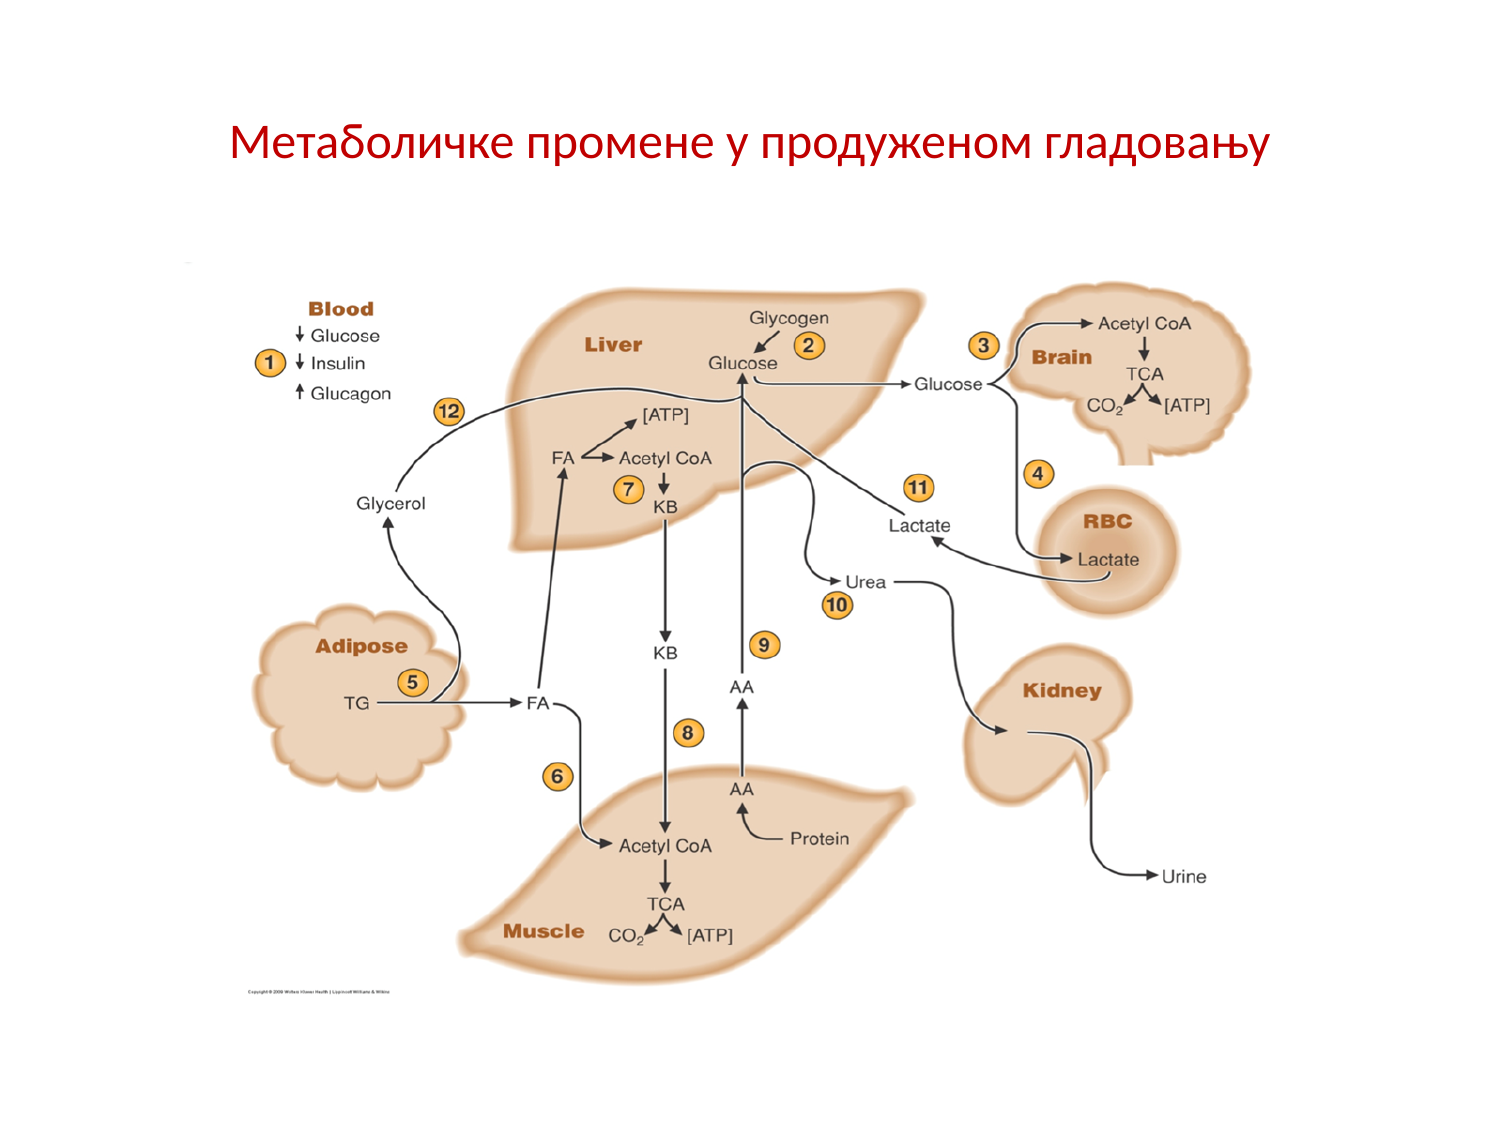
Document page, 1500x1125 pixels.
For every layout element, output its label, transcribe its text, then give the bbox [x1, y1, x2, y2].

title Метаболичке промене у продуженом гладовању [75, 45, 1425, 233]
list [122, 262, 1378, 1006]
